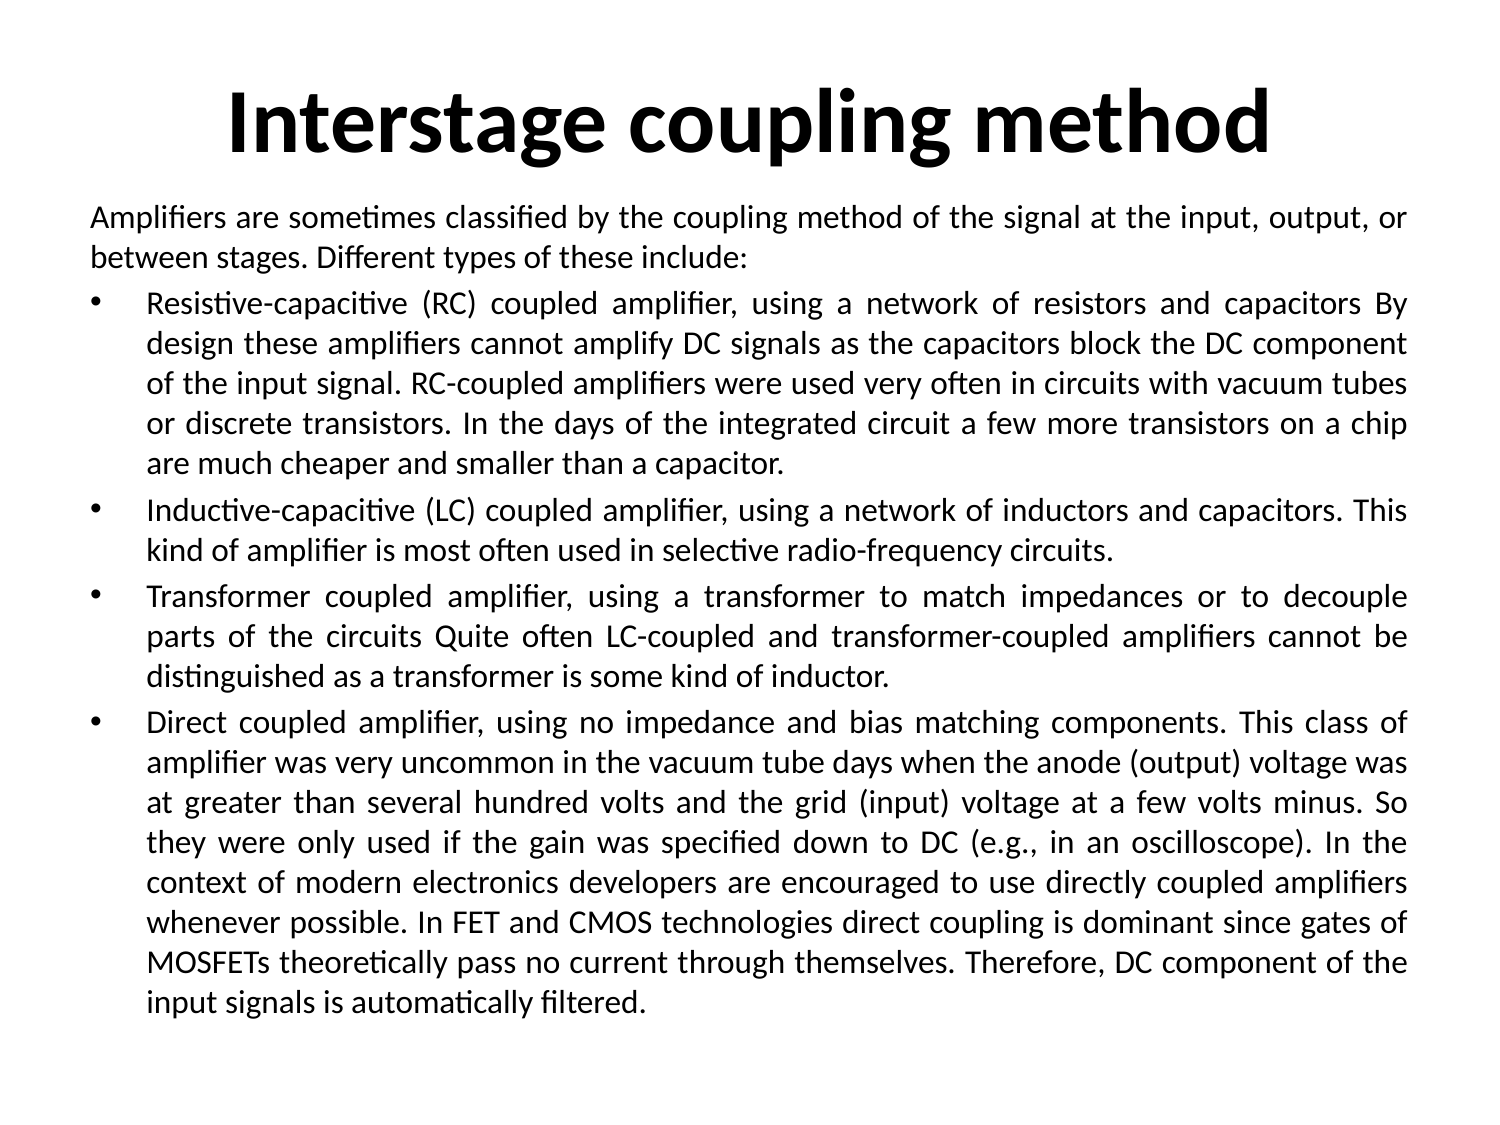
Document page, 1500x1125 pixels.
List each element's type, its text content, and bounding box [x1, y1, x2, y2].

list Amplifiers are sometimes classified by the coupling method of the signal at the input, output, or between stages. Different types of these include: Resistive-capacitive (RC) coupled amplifier, using a network of resistors and capacitors By design these amplifiers cannot amplify DC signals as the capacitors block the DC component of the input signal. RC-coupled amplifiers were used very often in circuits with vacuum tubes or discrete transistors. In the days of the integrated circuit a few more transistors on a chip are much cheaper and smaller than a capacitor. Inductive-capacitive (LC) coupled amplifier, using a network of inductors and capacitors. This kind of amplifier is most often used in selective radio-frequency circuits. Transformer coupled amplifier, using a transformer to match impedances or to decouple parts of the circuits Quite often LC-coupled and transformer-coupled amplifiers cannot be distinguished as a transformer is some kind of inductor. Direct coupled amplifier, using no impedance and bias matching components. This class of amplifier was very uncommon in the vacuum tube days when the anode (output) voltage was at greater than several hundred volts and the grid (input) voltage at a few volts minus. So they were only used if the gain was specified down to DC (e.g., in an oscilloscope). In the context of modern electronics developers are encouraged to use directly coupled amplifiers whenever possible. In FET and CMOS technologies direct coupling is dominant since gates of MOSFETs theoretically pass no current through themselves. Therefore, DC component of the input signals is automatically filtered. [75, 187, 1425, 1025]
title Interstage coupling method [75, 45, 1425, 187]
